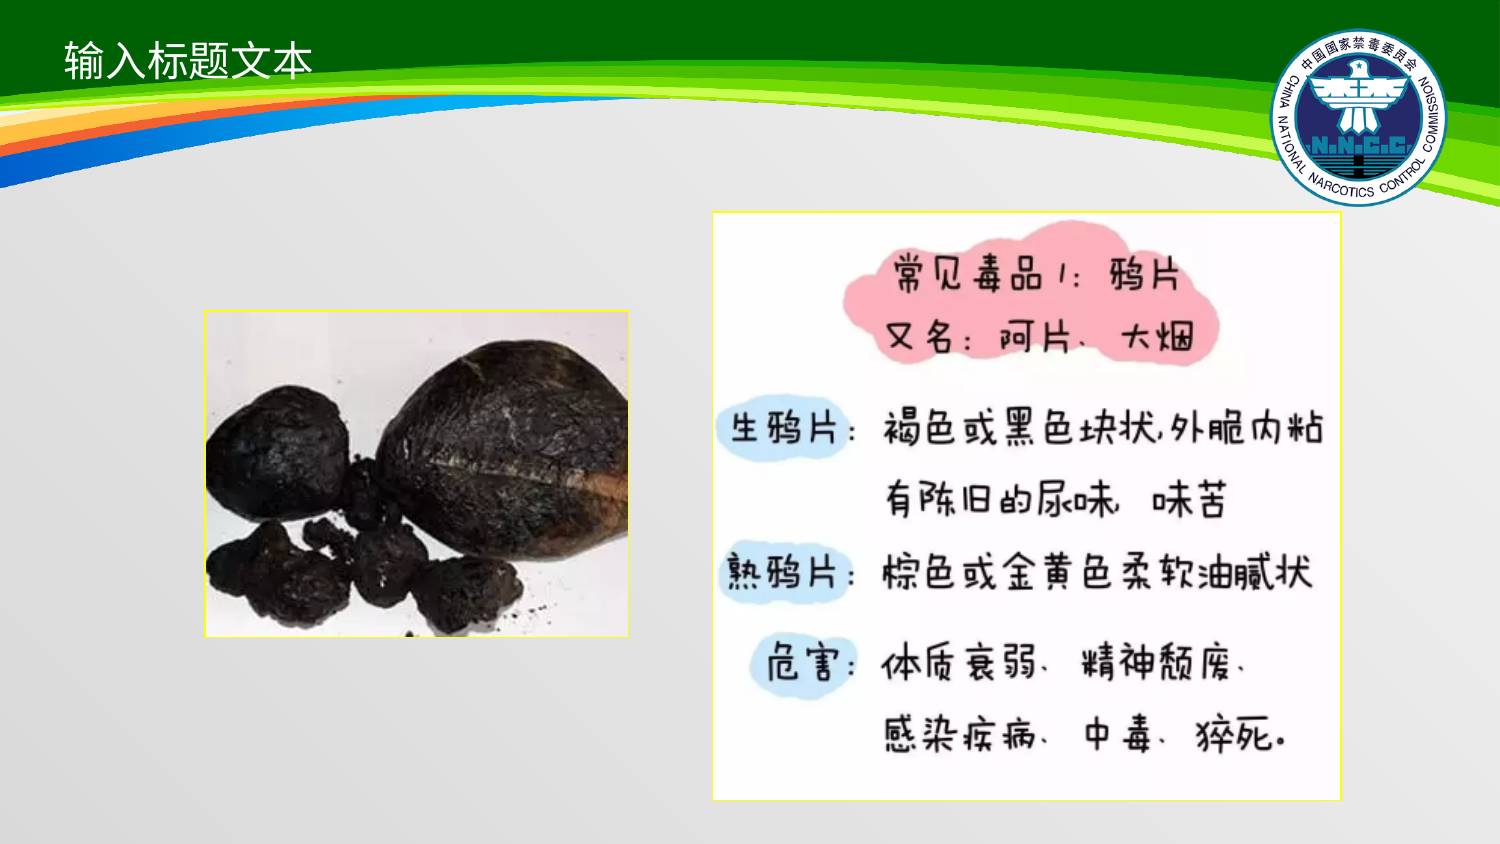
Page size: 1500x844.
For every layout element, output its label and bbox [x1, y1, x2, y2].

picture [205, 311, 628, 637]
picture [0, 0, 1500, 207]
picture [712, 212, 1341, 800]
